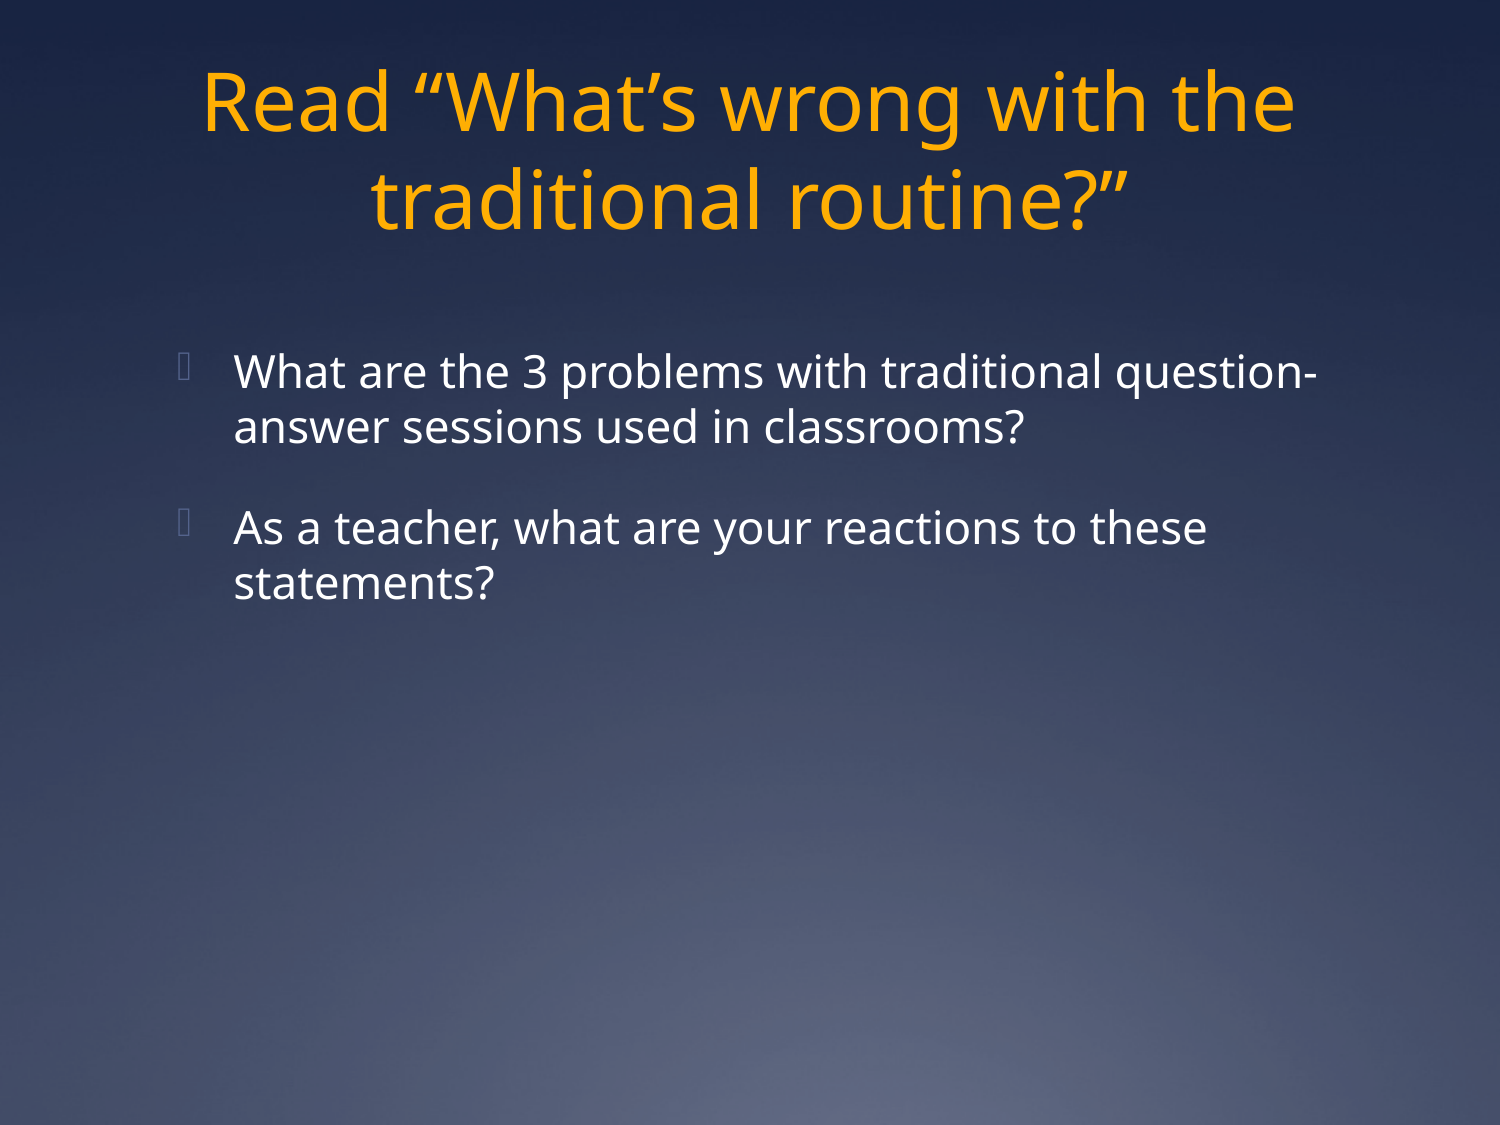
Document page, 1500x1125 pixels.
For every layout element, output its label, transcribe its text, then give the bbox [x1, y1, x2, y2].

list What are the 3 problems with traditional question-answer sessions used in classrooms? As a teacher, what are your reactions to these statements? [162, 335, 1338, 1005]
title Read “What’s wrong with the traditional routine?” [127, 42, 1372, 254]
